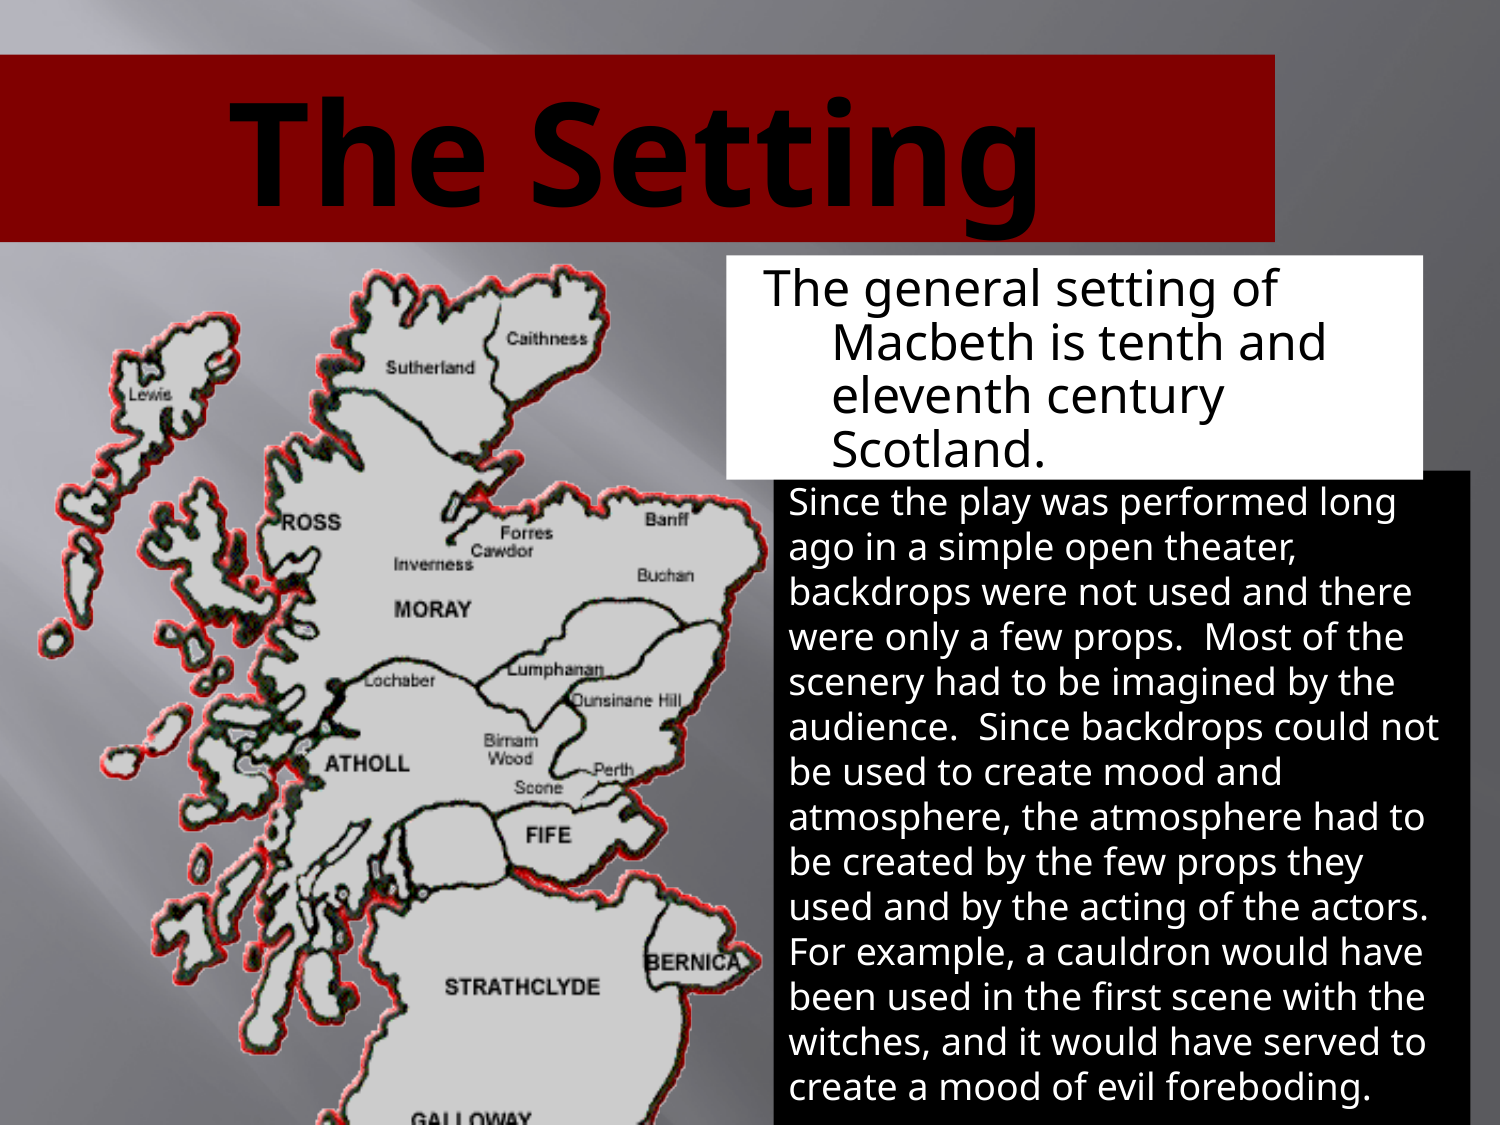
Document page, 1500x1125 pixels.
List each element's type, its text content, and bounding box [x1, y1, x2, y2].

title The Setting [0, 54, 1275, 243]
picture [0, 160, 881, 1125]
list The general setting of Macbeth is tenth and eleventh century Scotland. [922, 255, 1424, 480]
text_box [922, 361, 1171, 755]
text_box Since the play was performed long ago in a simple open theater, backdrops were not used and there were only a few props. Most of the scenery had to be imagined by the audience. Since backdrops could not be used to create mood and atmosphere, the atmosphere had to be created by the few props they used and by the acting of the actors. For example, a cauldron would have been used in the first scene with the witches, and it would have served to create a mood of evil foreboding. [1211, 470, 1471, 774]
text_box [922, 774, 1500, 1125]
